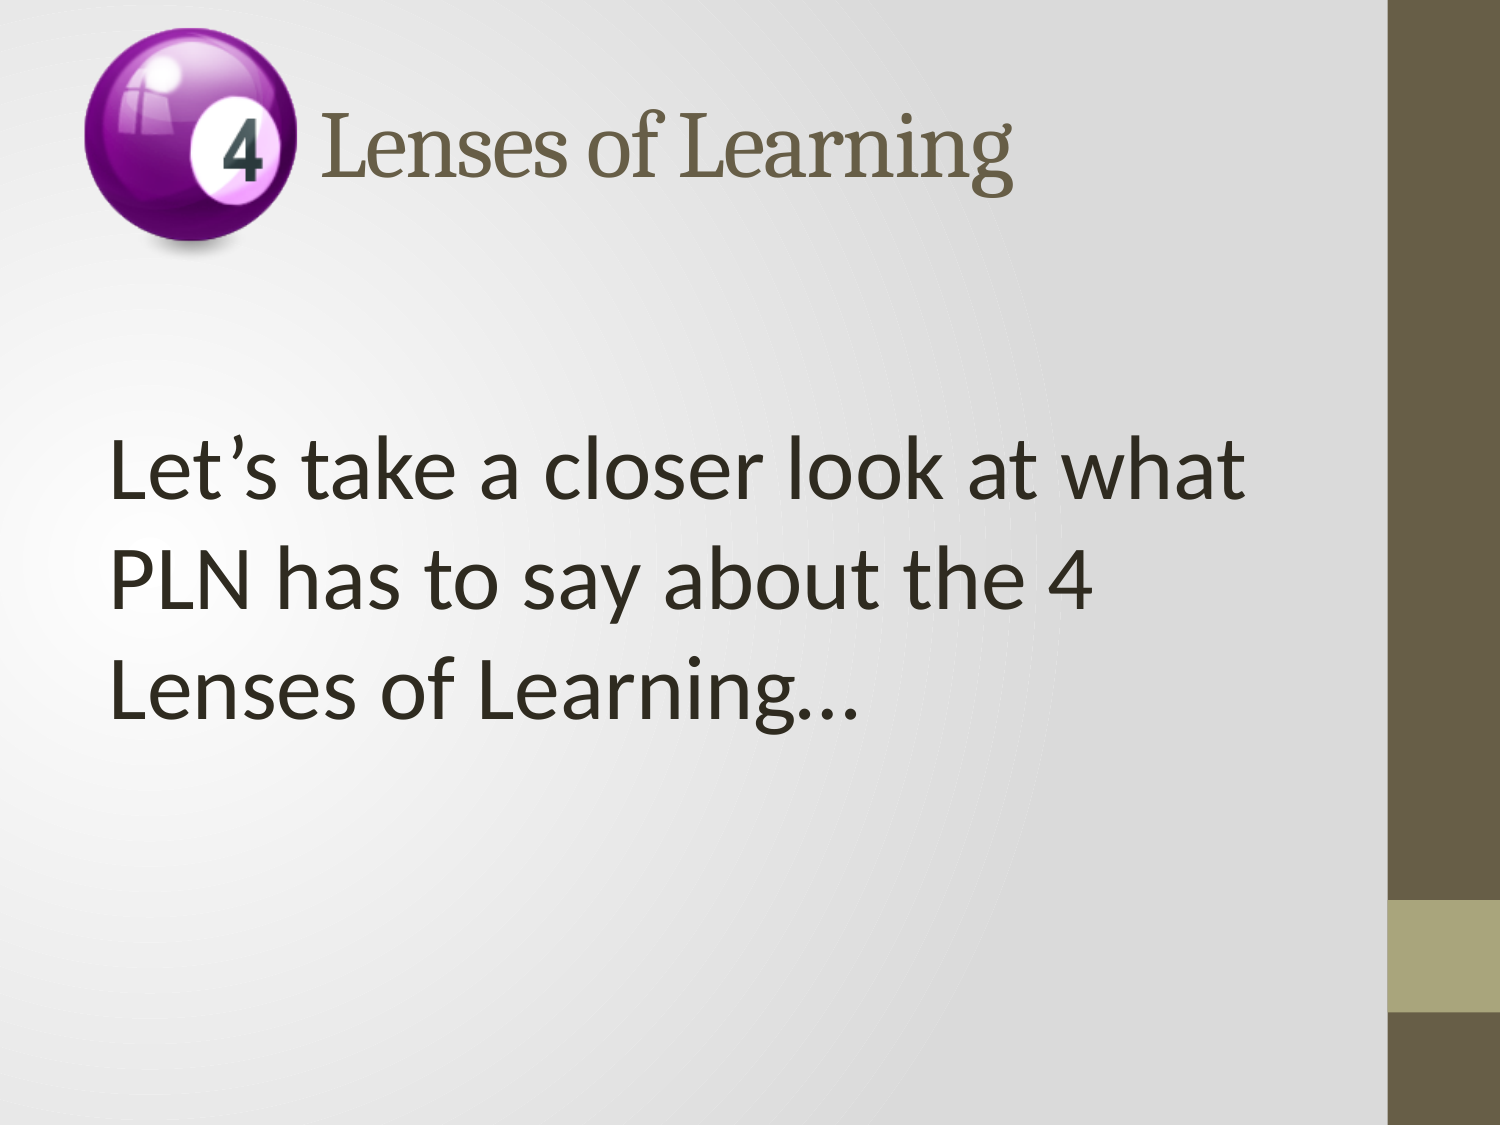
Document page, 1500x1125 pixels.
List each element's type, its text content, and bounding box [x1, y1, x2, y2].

picture [49, 3, 332, 286]
list Let’s take a closer look at what PLN has to say about the 4 Lenses of Learning… [75, 399, 1325, 1050]
title Lenses of Learning [342, 45, 1325, 233]
